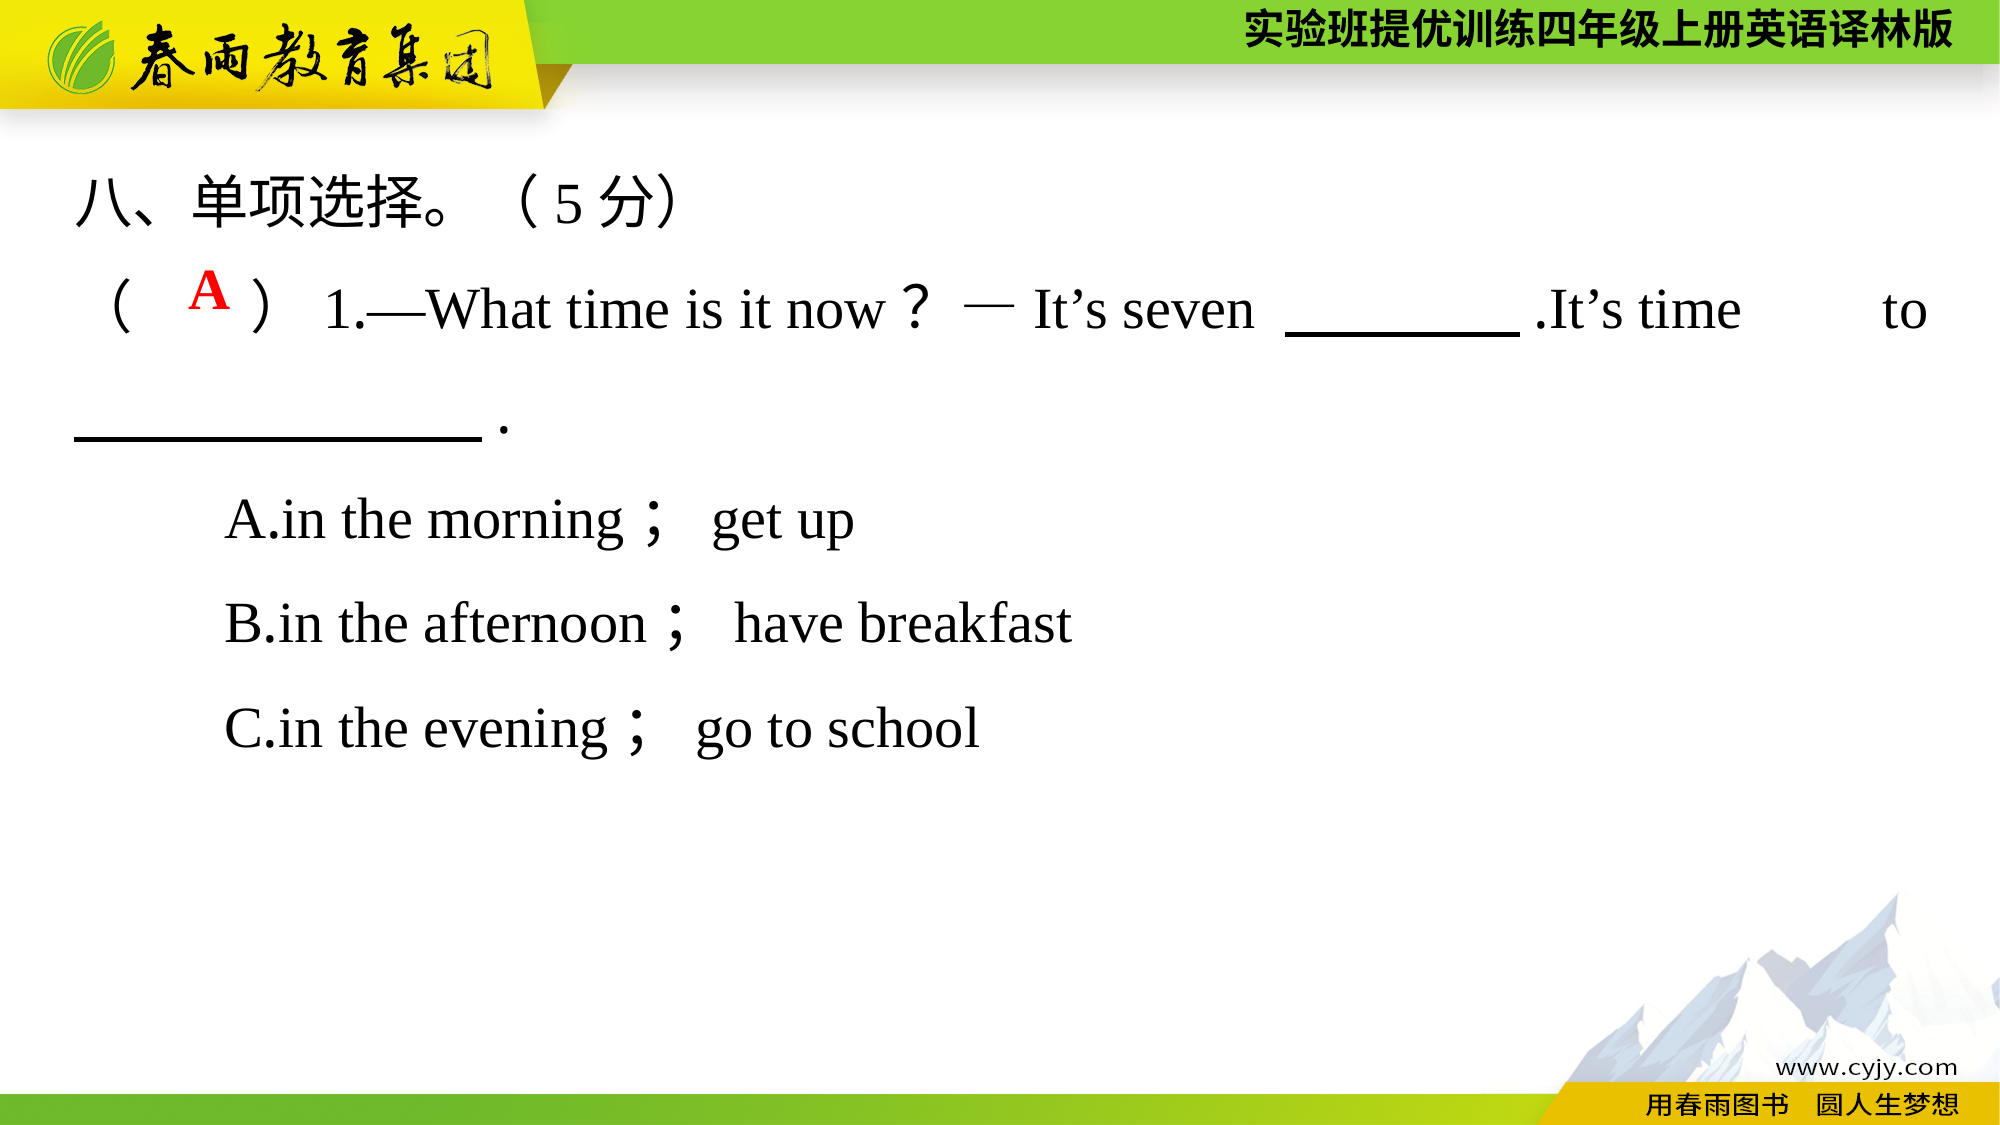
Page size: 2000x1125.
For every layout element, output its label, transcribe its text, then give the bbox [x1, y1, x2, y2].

picture [0, 0, 2000, 1125]
list 八、单项选择。（5分） （ ）1.—What time is it now？—It’s seven .It’s time to . A.in the morning；get up B.in the afternoon；have breakfast C.in the evening；go to school [59, 122, 1944, 774]
text_box A [173, 243, 246, 329]
